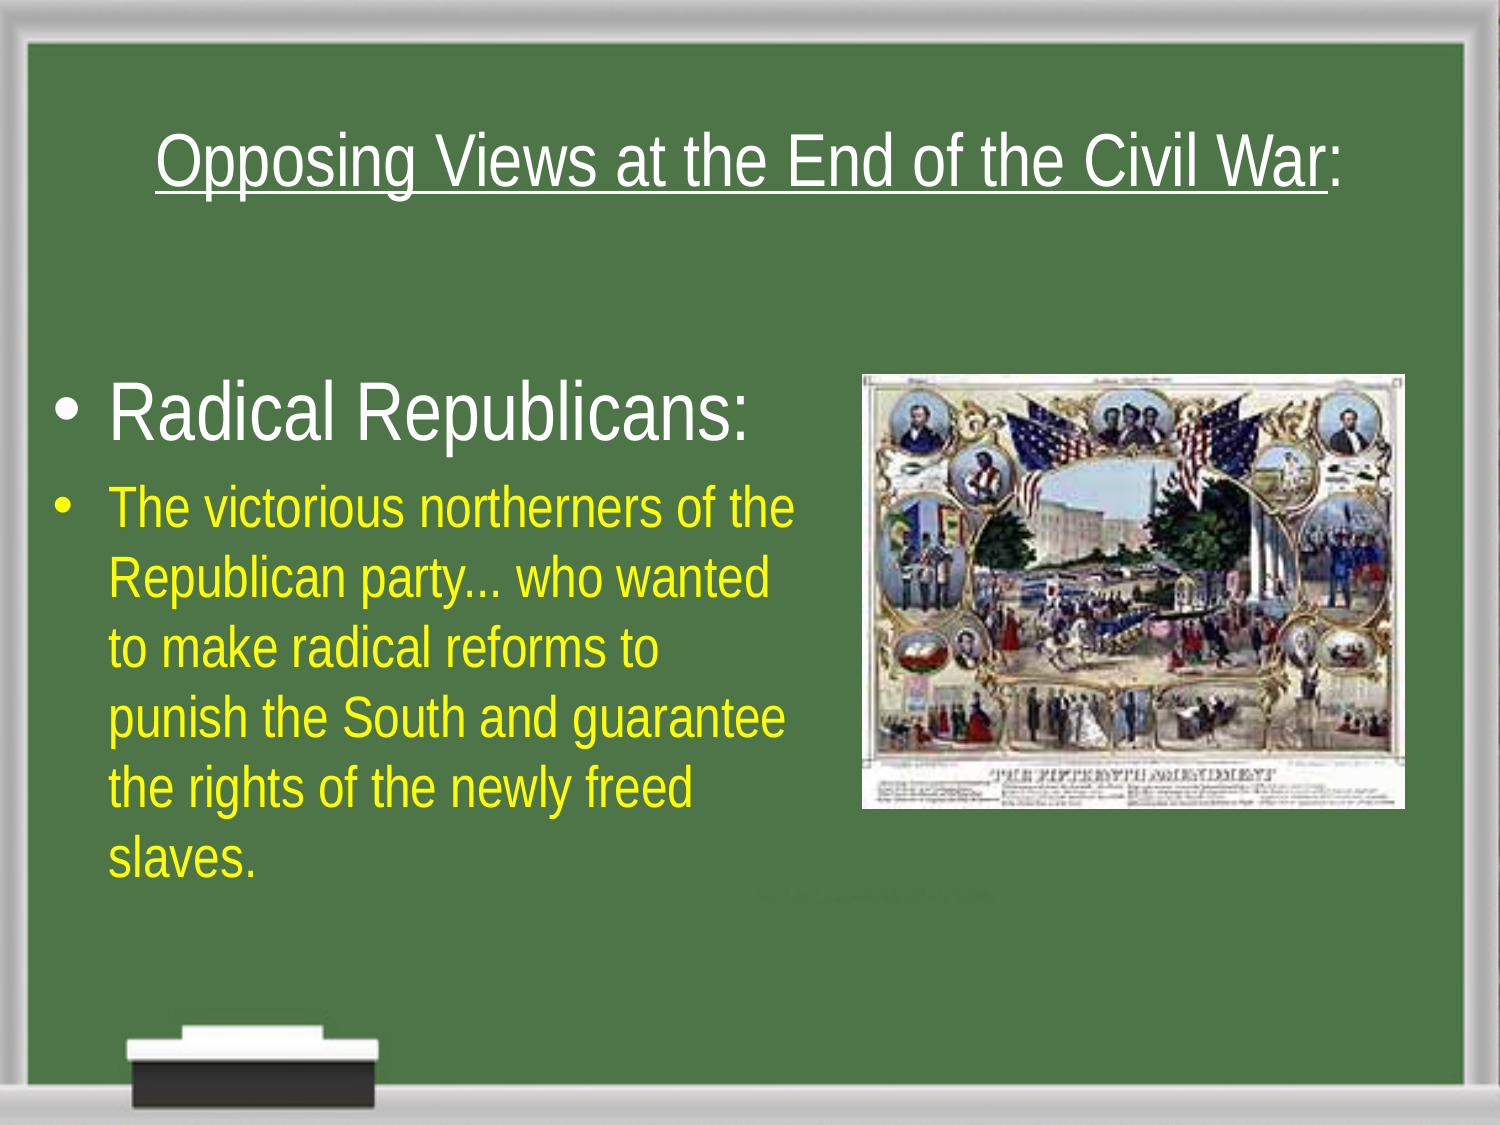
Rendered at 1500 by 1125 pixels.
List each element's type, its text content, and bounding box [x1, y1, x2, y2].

list Radical Republicans: The victorious northerners of the Republican party... who wanted to make radical reforms to punish the South and guarantee the rights of the newly freed slaves. [37, 349, 813, 1093]
picture [0, 0, 1500, 1125]
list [862, 374, 1405, 809]
title Opposing Views at the End of the Civil War: [74, 62, 1426, 251]
